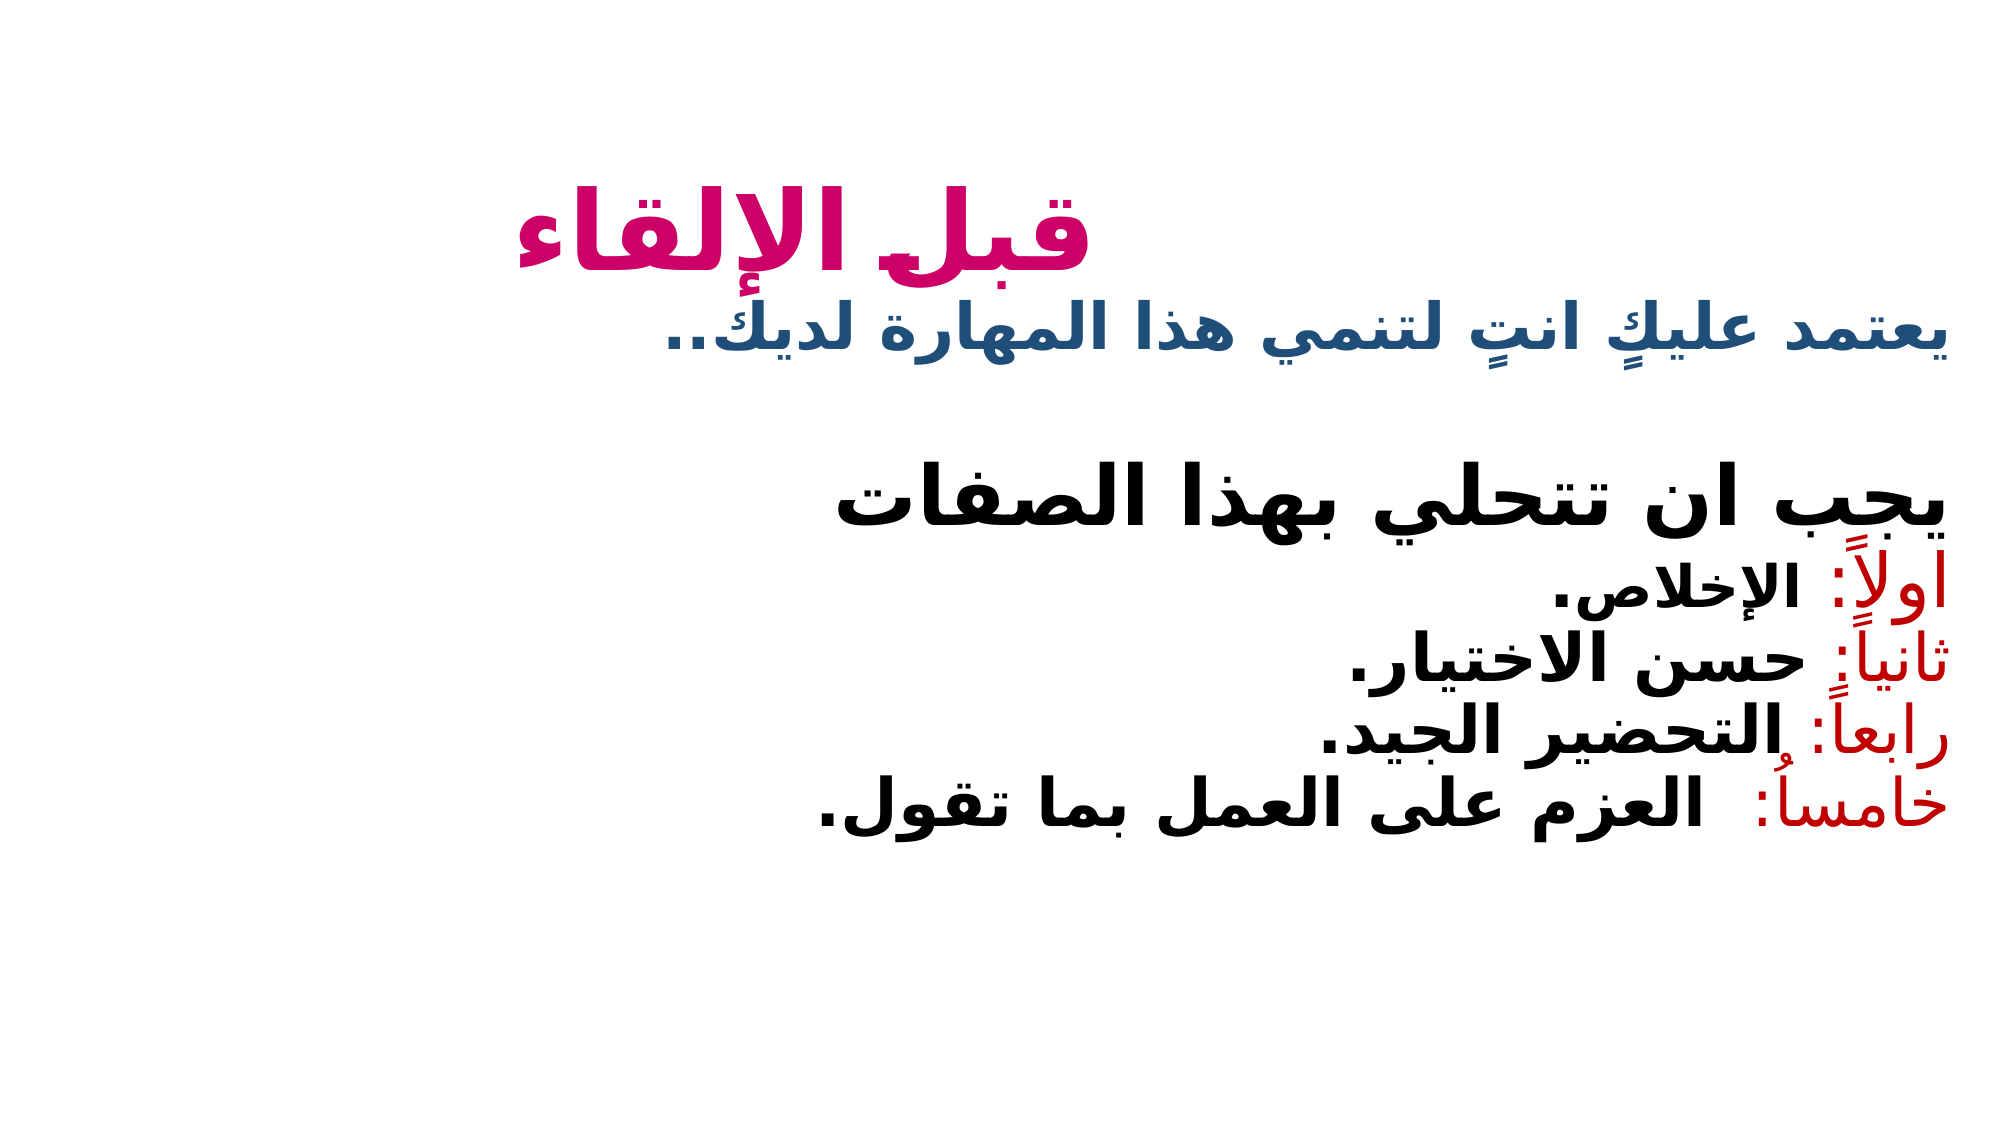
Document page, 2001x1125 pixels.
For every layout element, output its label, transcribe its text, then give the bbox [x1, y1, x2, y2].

title قبل الإلقاء يعتمد عليكٍ انتٍ لتنمي هذا المهارة لديك.. يجب ان تتحلي بهذا الصفات اولاً: الإخلاص. ثانياً: حسن الاختيار. رابعاً: التحضير الجيد. خامساُ: العزم على العمل بما تقول. [29, 23, 1967, 1106]
